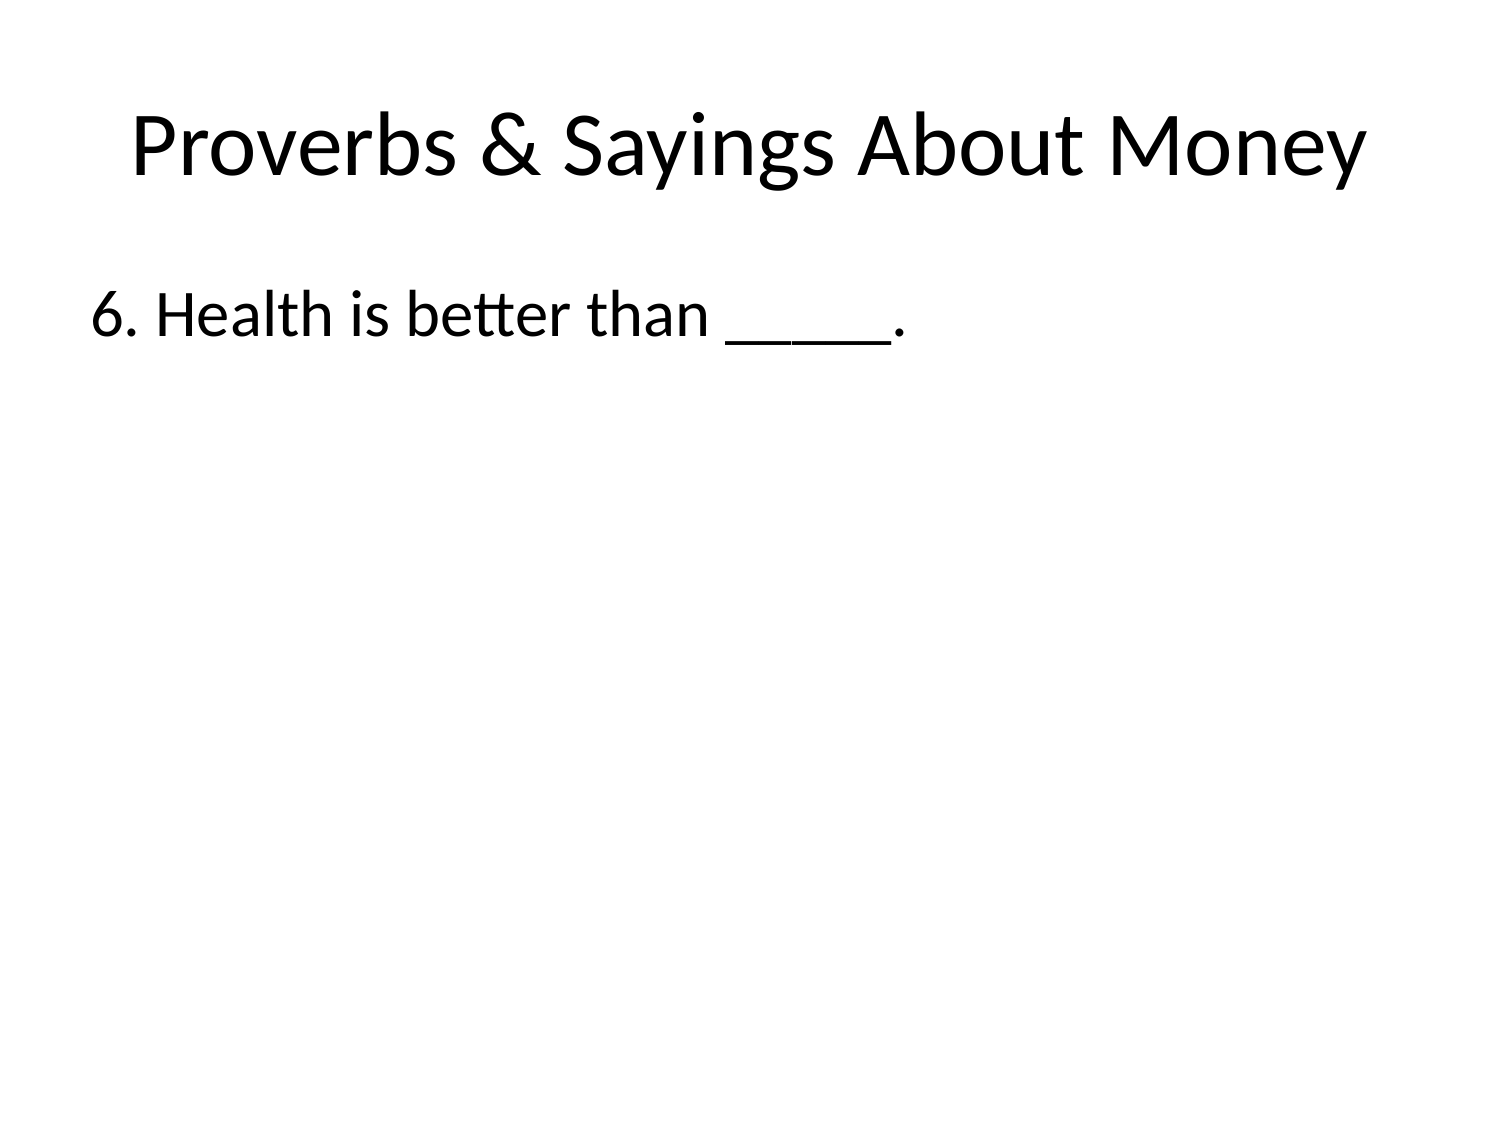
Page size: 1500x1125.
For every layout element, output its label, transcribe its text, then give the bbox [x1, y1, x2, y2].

title Proverbs & Sayings About Money [75, 45, 1425, 233]
list 6. Health is better than _____. [75, 262, 1425, 1005]
